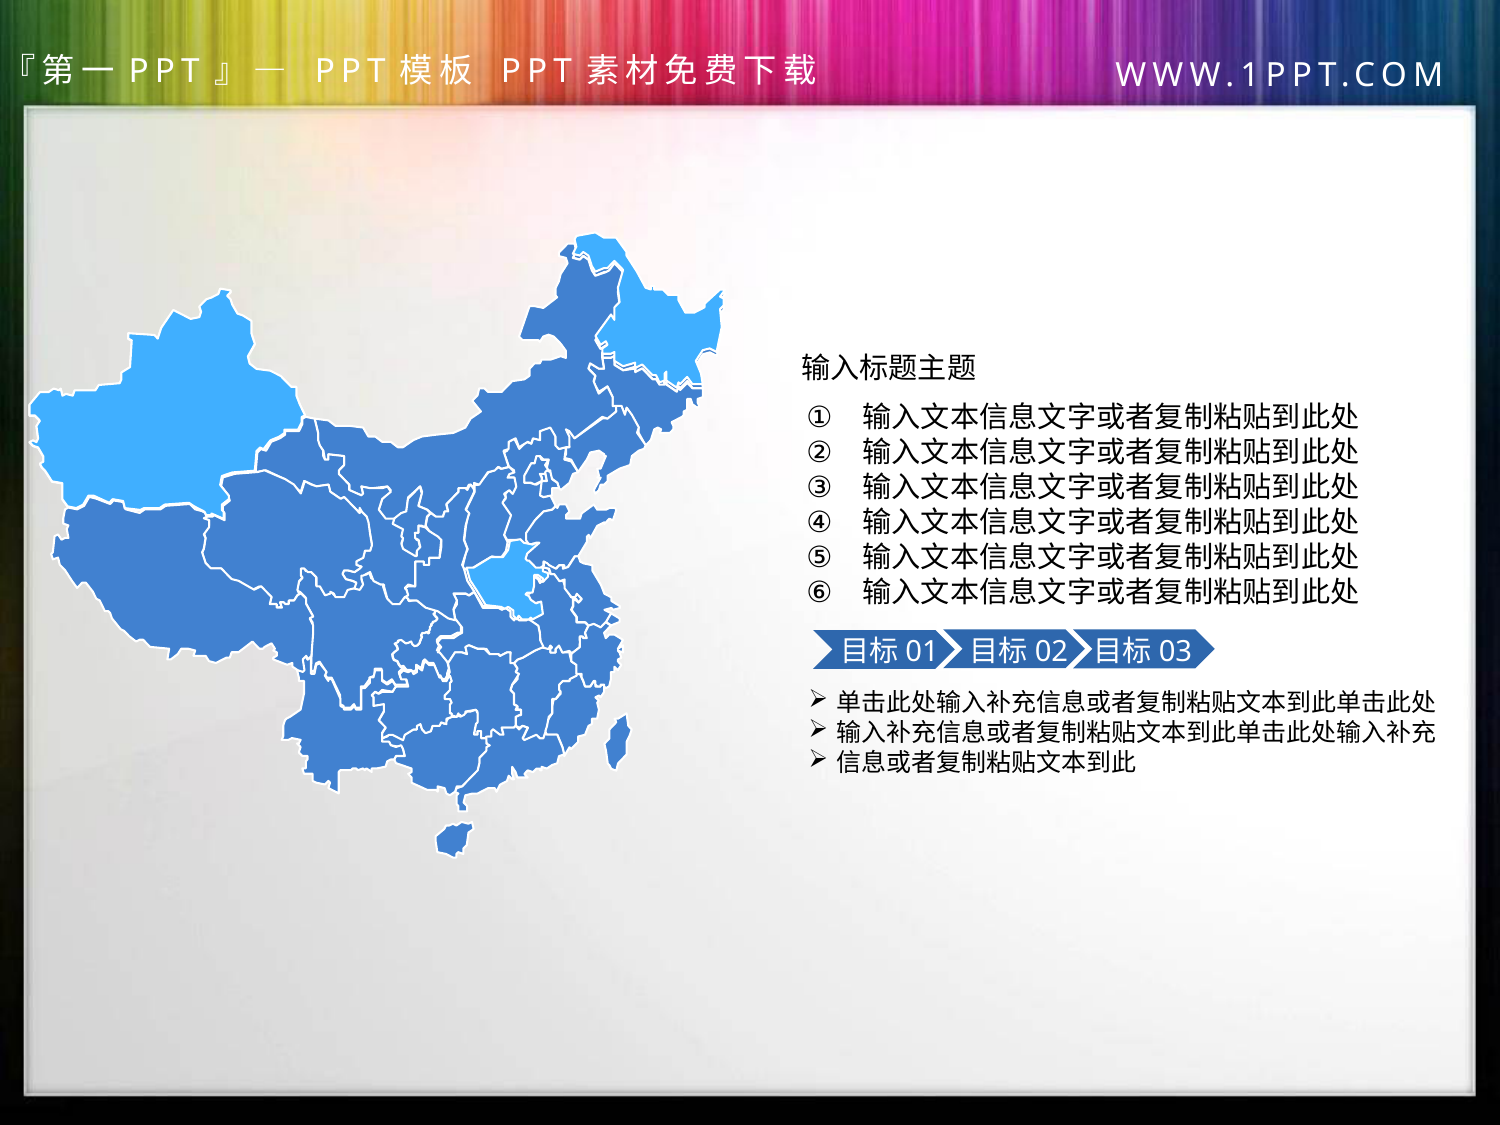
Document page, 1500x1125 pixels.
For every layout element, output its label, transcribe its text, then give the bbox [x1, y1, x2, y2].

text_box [29, 236, 726, 858]
text_box 单击此处输入补充信息或者复制粘贴文本到此单击此处 输入补充信息或者复制粘贴文本到此单击此处输入补充 信息或者复制粘贴文本到此 [793, 679, 1452, 844]
picture [0, 0, 1500, 1125]
text_box 输入标题主题 [786, 341, 992, 392]
text_box 目标02 [954, 625, 1078, 676]
text_box [813, 630, 825, 642]
text_box 输入文本信息文字或者复制粘贴到此处 输入文本信息文字或者复制粘贴到此处 输入文本信息文字或者复制粘贴到此处 输入文本信息文字或者复制粘贴到此处 输入文本信息文字或者复制粘贴到此处 输入文本信息文字或者复制粘贴到此处 [791, 391, 1375, 651]
text_box 目标03 [1078, 625, 1207, 676]
text_box [1207, 641, 1215, 657]
text_box [813, 656, 825, 669]
text_box 目标01 [825, 625, 954, 676]
